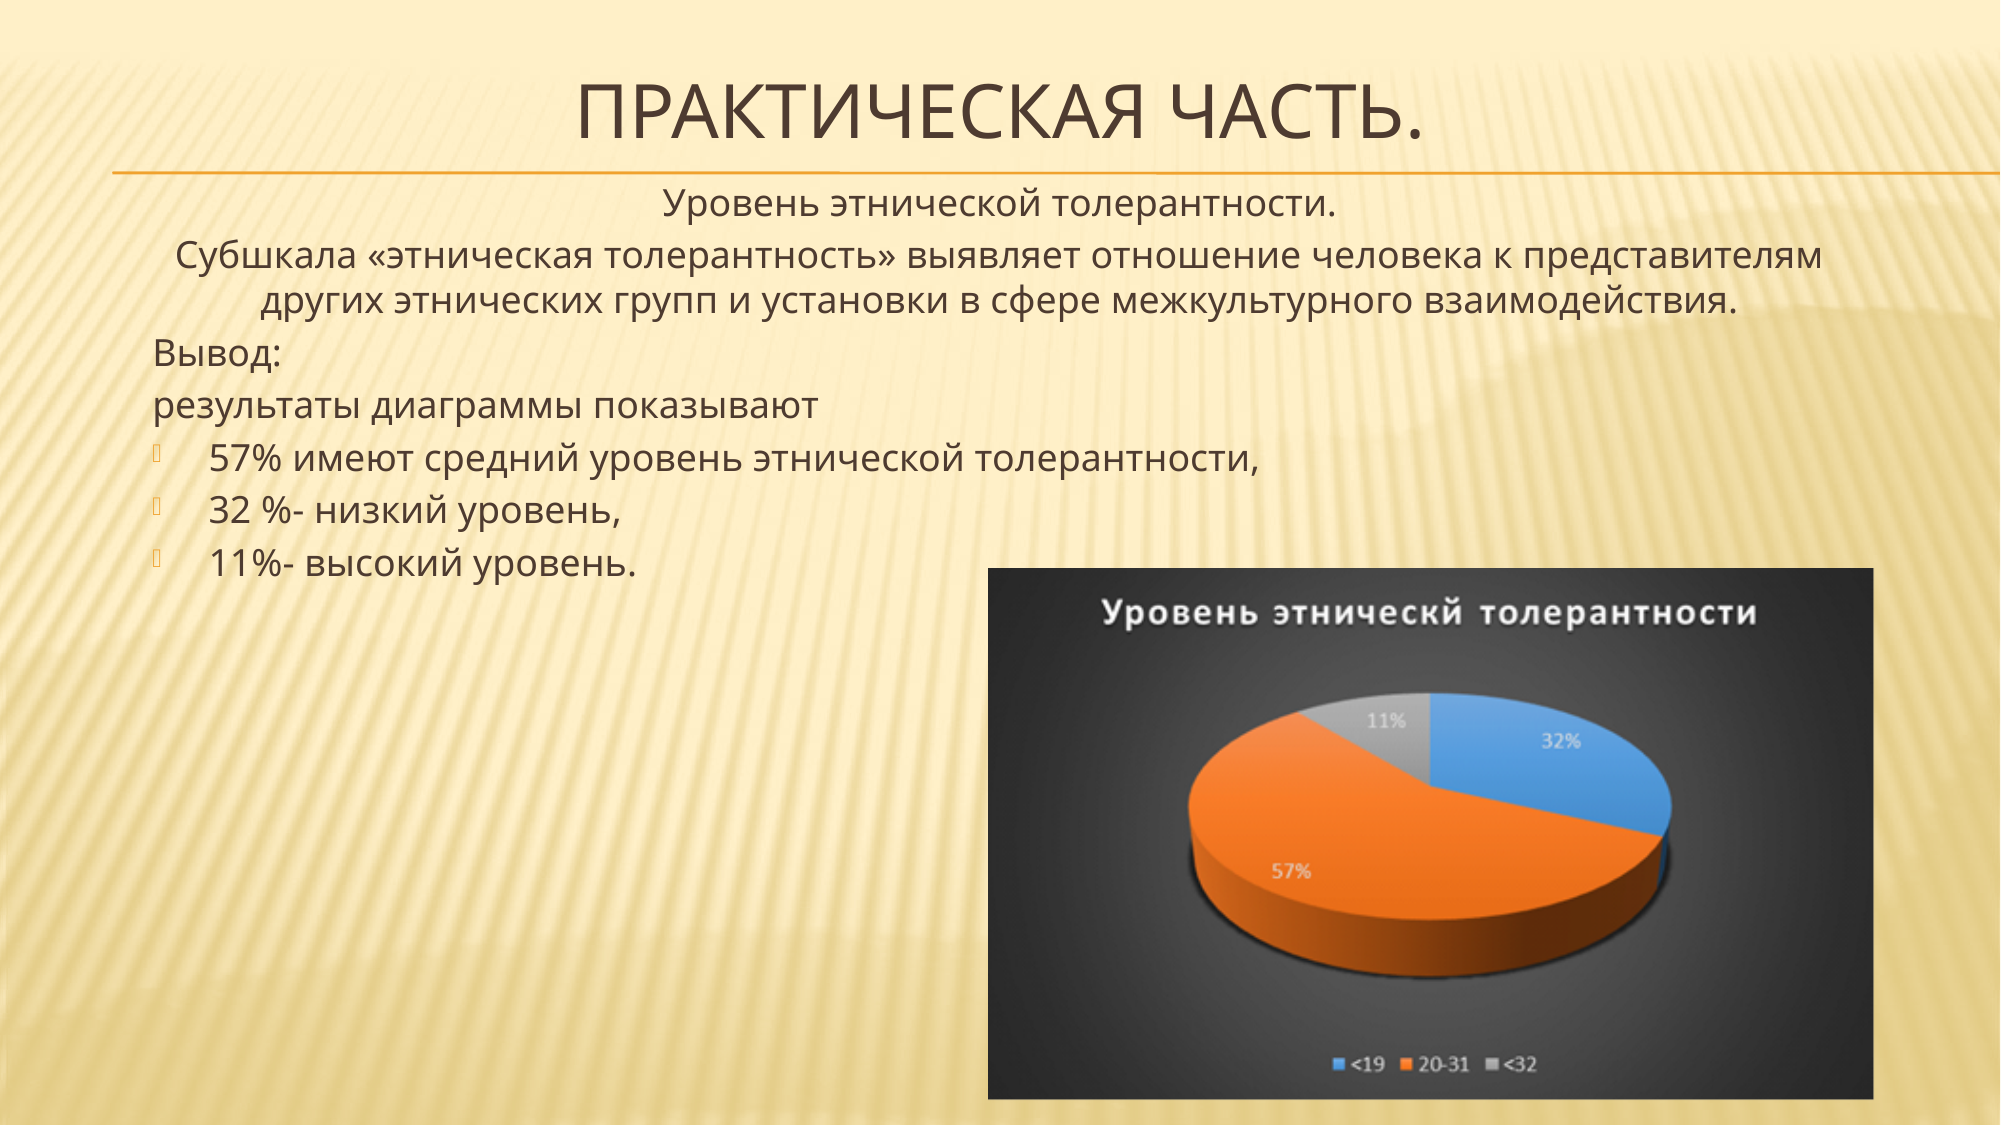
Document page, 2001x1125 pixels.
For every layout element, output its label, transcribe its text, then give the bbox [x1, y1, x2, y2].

picture [988, 568, 1877, 1102]
title Практическая часть. [137, 0, 1863, 171]
list Уровень этнической толерантности. Субшкала «этническая толерантность» выявляет отношение человека к представителям других этнических групп и установки в сфере межкультурного взаимодействия. Вывод: результаты диаграммы показывают 57% имеют средний уровень этнической толерантности, 32 %- низкий уровень, 11%- высокий уровень. [137, 171, 1863, 886]
